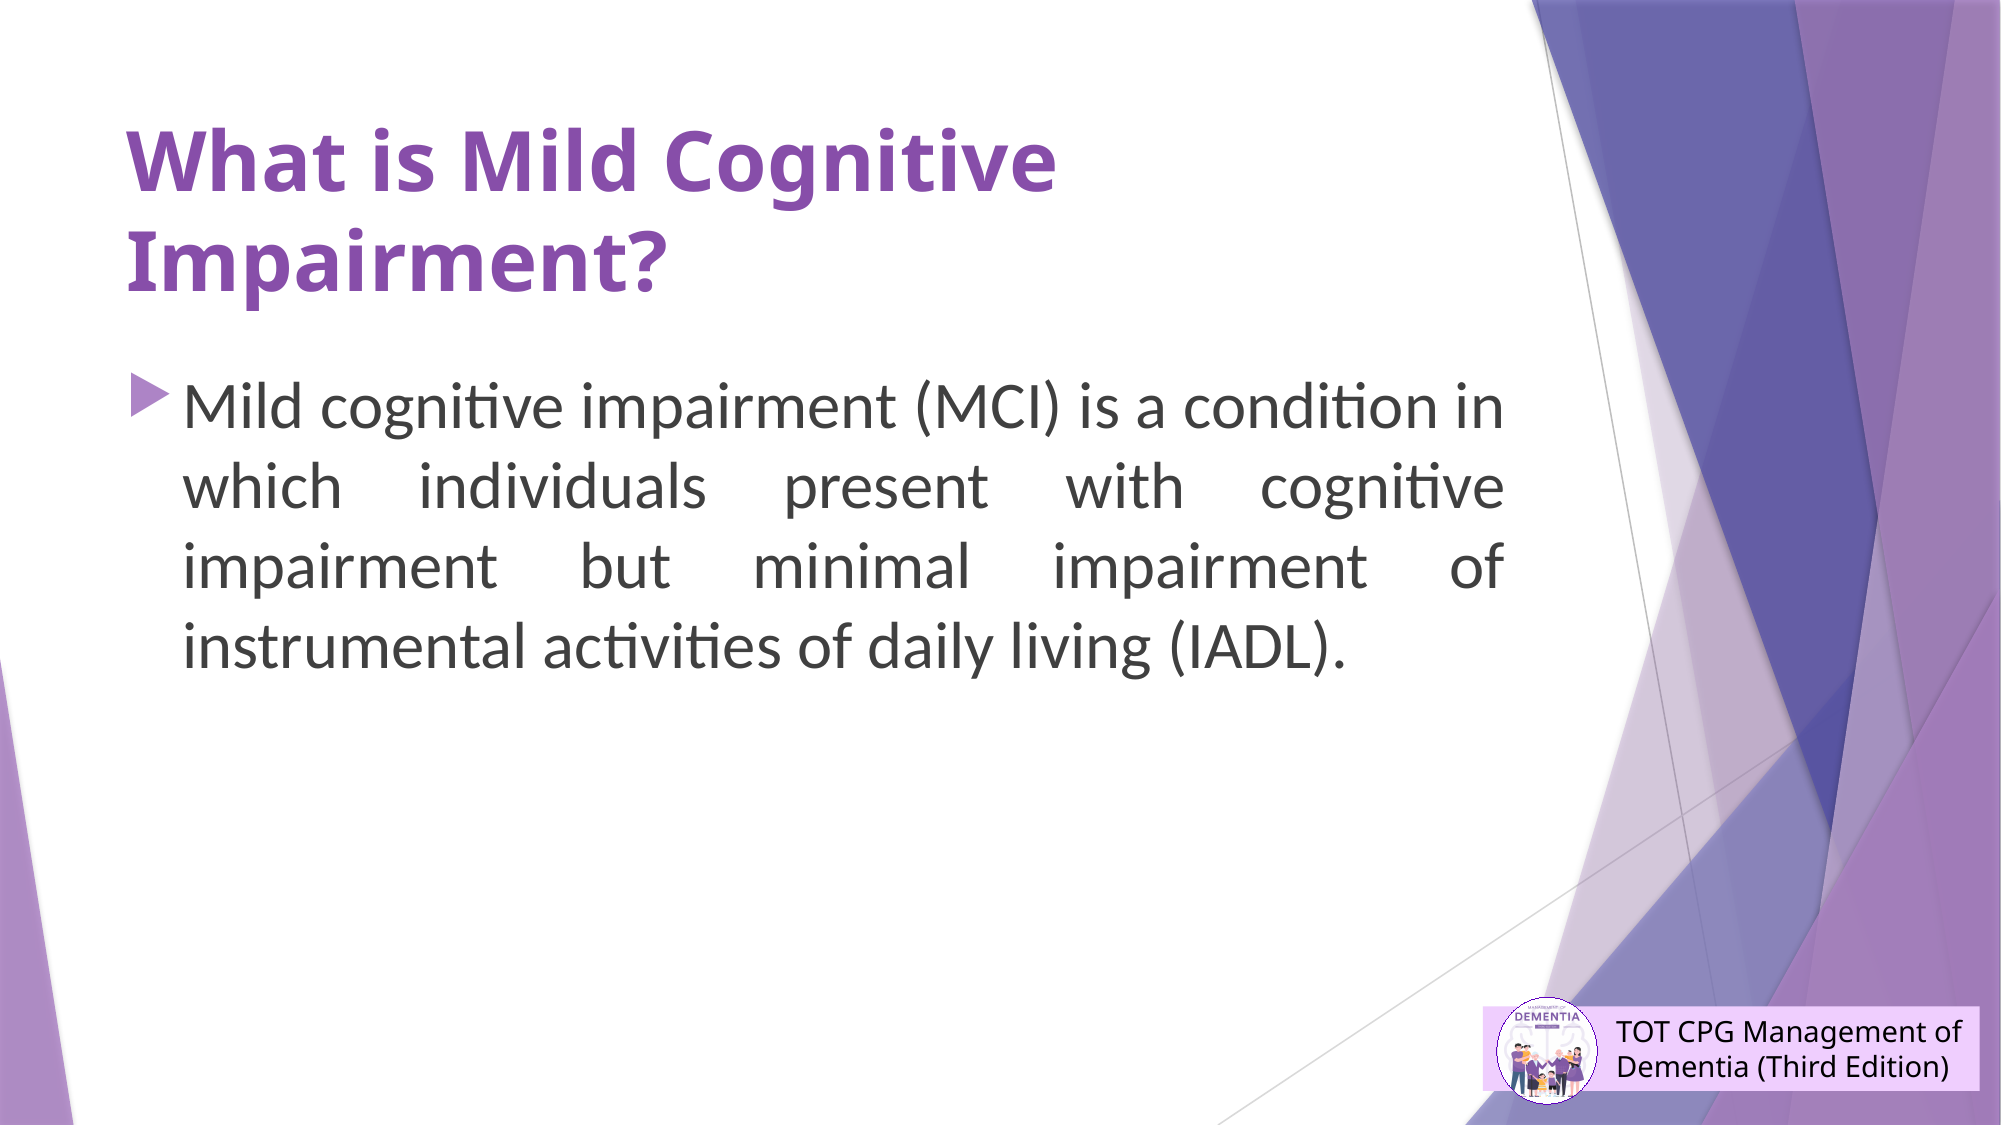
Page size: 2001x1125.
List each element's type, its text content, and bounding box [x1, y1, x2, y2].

title What is Mild Cognitive Impairment? [111, 99, 1522, 317]
list Mild cognitive impairment (MCI) is a condition in which individuals present with cognitive impairment but minimal impairment of instrumental activities of daily living (IADL). [111, 354, 1522, 992]
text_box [1482, 996, 1981, 1105]
